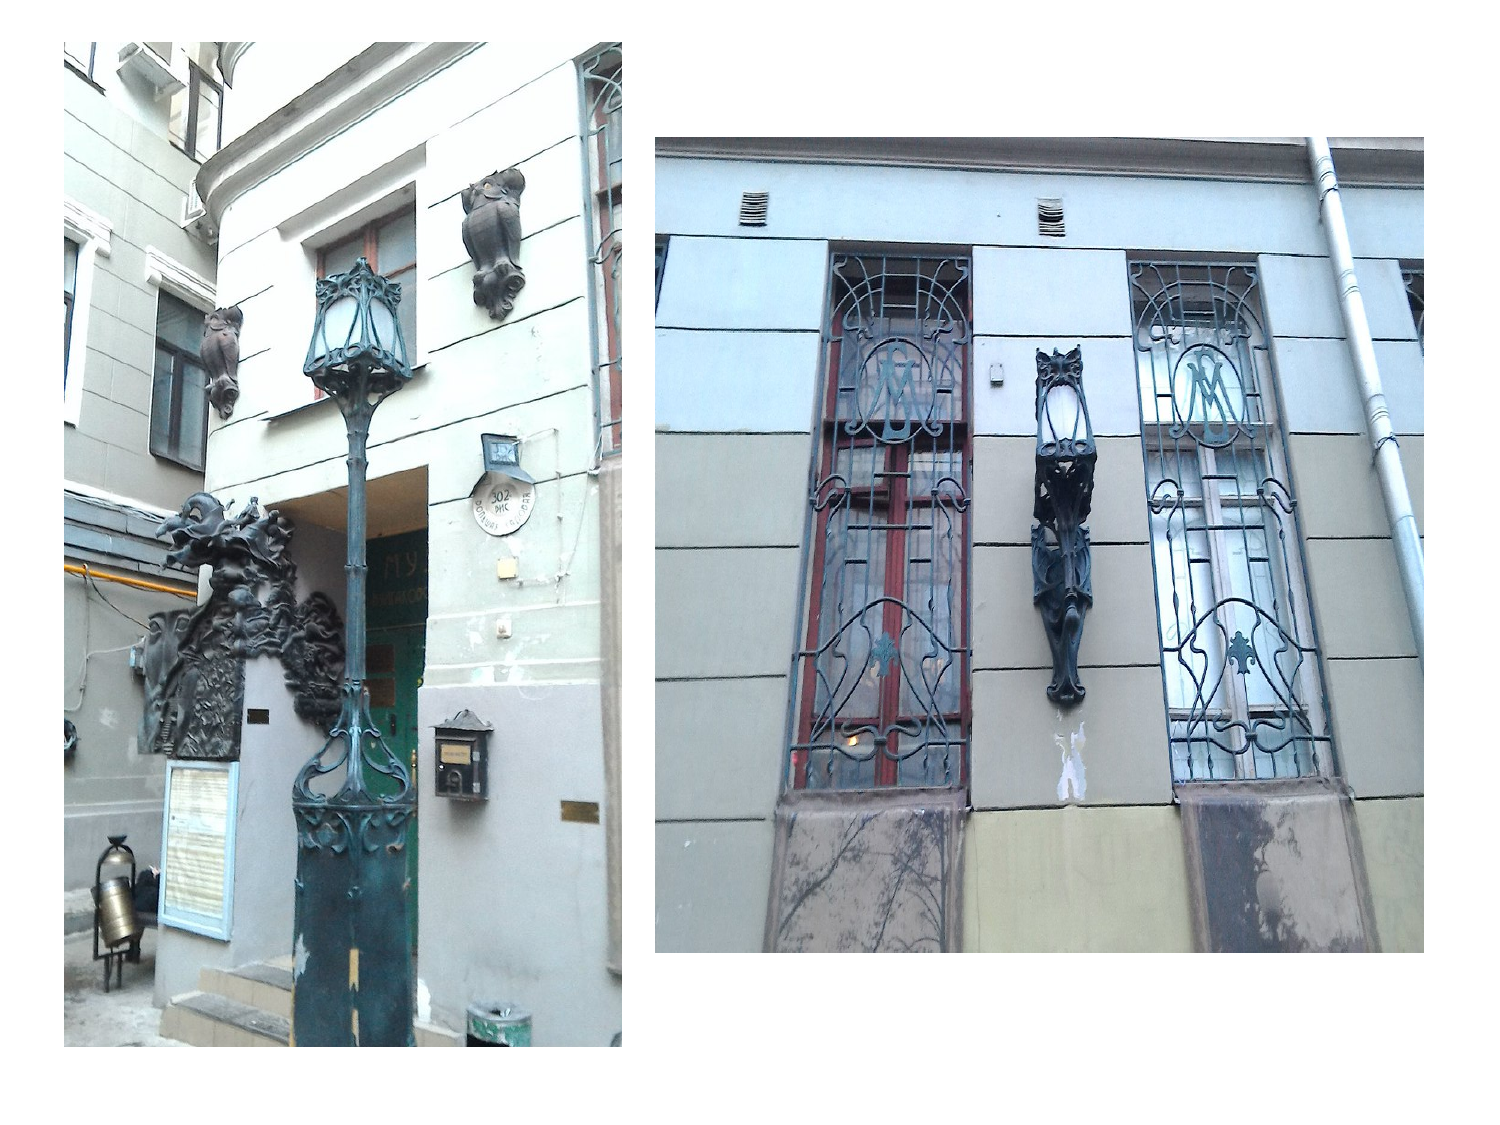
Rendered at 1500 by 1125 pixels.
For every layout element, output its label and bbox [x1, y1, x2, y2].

picture [655, 136, 1424, 953]
picture [63, 42, 623, 1047]
